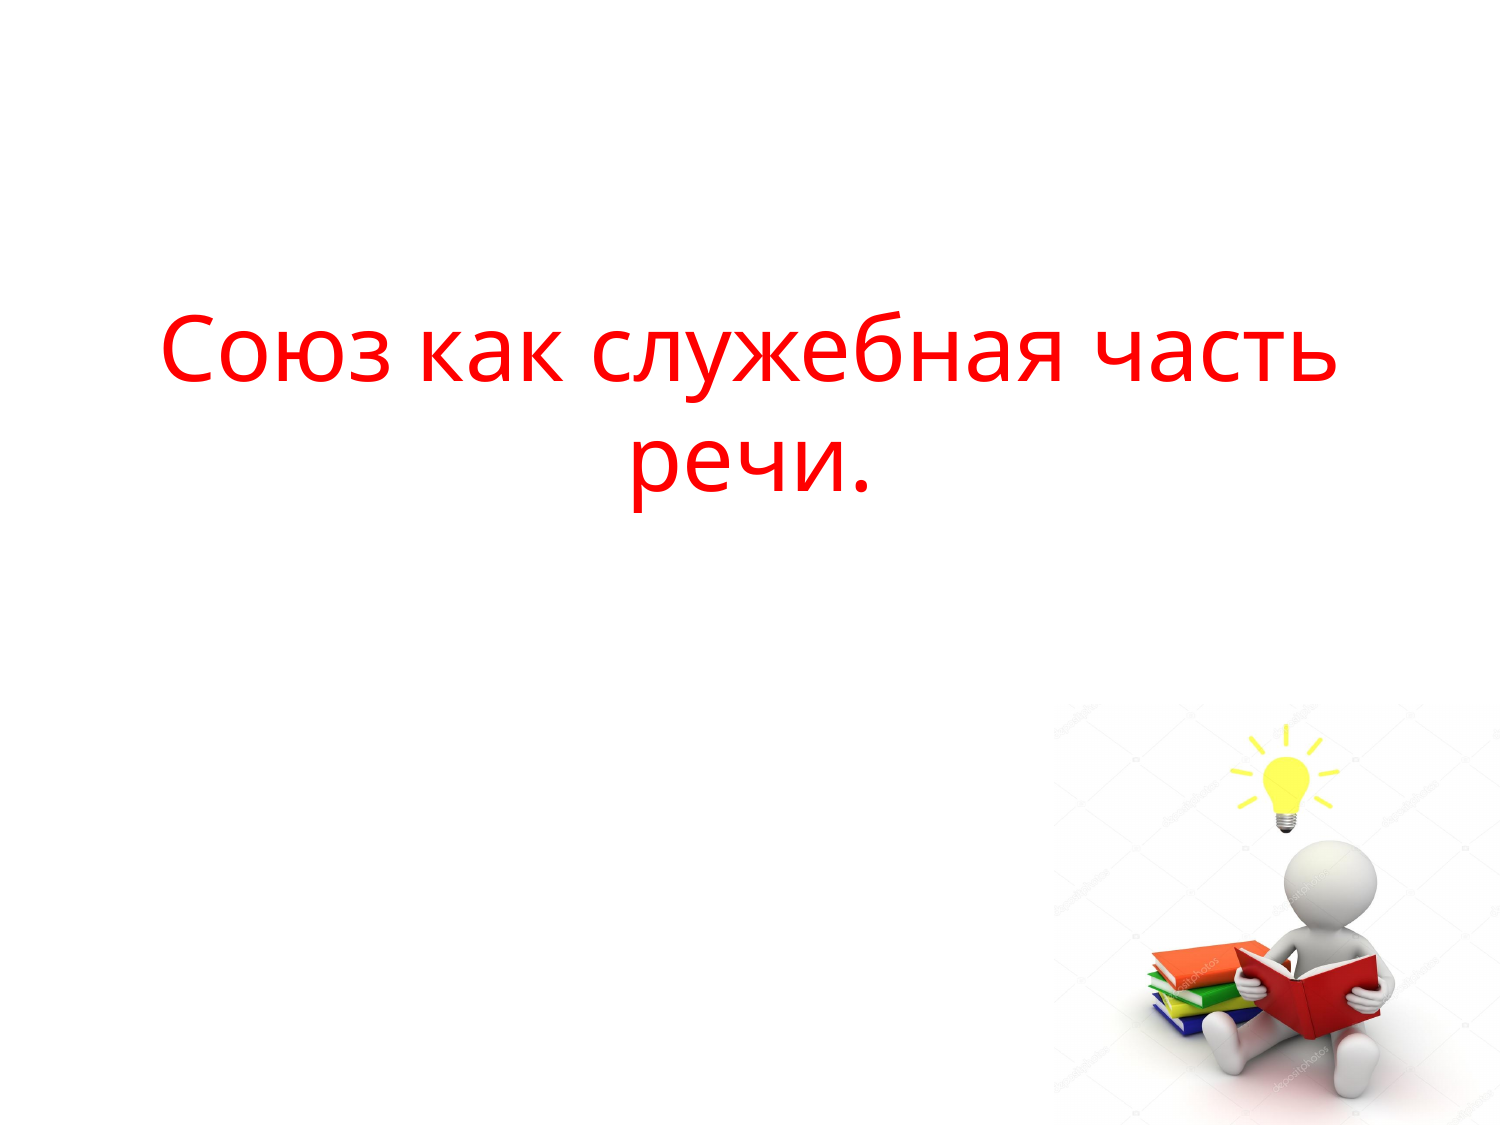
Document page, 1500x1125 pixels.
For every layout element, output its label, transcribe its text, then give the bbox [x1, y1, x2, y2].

title Союз как служебная часть речи. [35, 187, 1465, 704]
picture [1054, 704, 1500, 1125]
